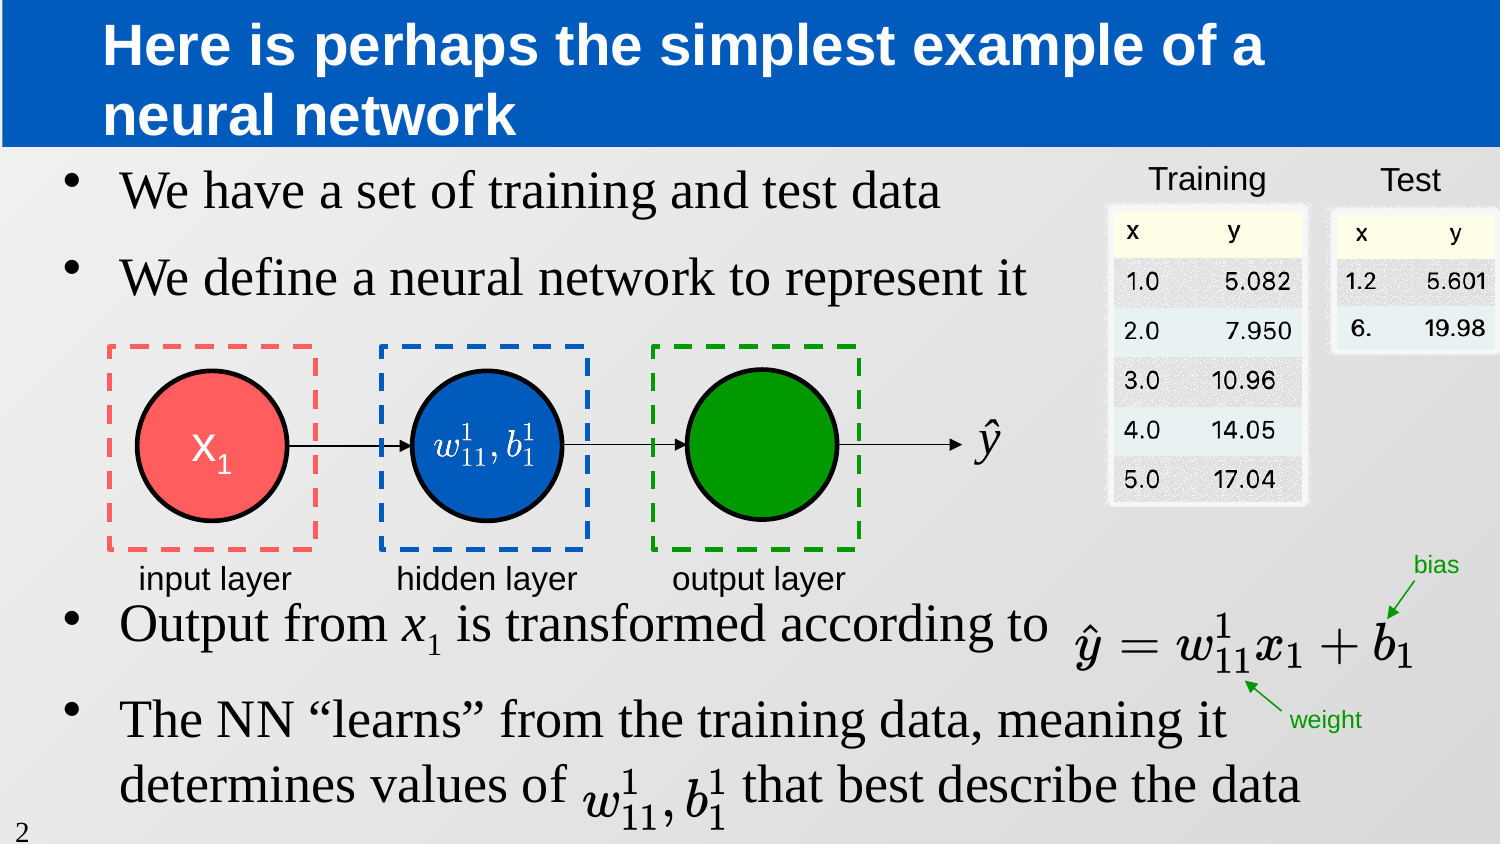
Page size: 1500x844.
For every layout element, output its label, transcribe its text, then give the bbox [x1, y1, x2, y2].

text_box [1244, 681, 1282, 712]
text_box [1386, 580, 1415, 611]
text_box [109, 346, 866, 606]
text_box ŷ [963, 397, 1077, 473]
slide_number 2 [0, 806, 101, 844]
text_box bias [1399, 540, 1500, 586]
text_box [1103, 149, 1312, 507]
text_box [1321, 150, 1500, 356]
picture [582, 768, 729, 830]
title Here is perhaps the simplest example of a neural network [87, 0, 1363, 146]
text_box weight [1275, 696, 1400, 741]
picture [1074, 612, 1417, 673]
list We have a set of training and test data We define a neural network to represent it Output from x1 is transformed according to The NN “learns” from the training data, meaning it determines values of that best describe the data [47, 146, 1413, 735]
